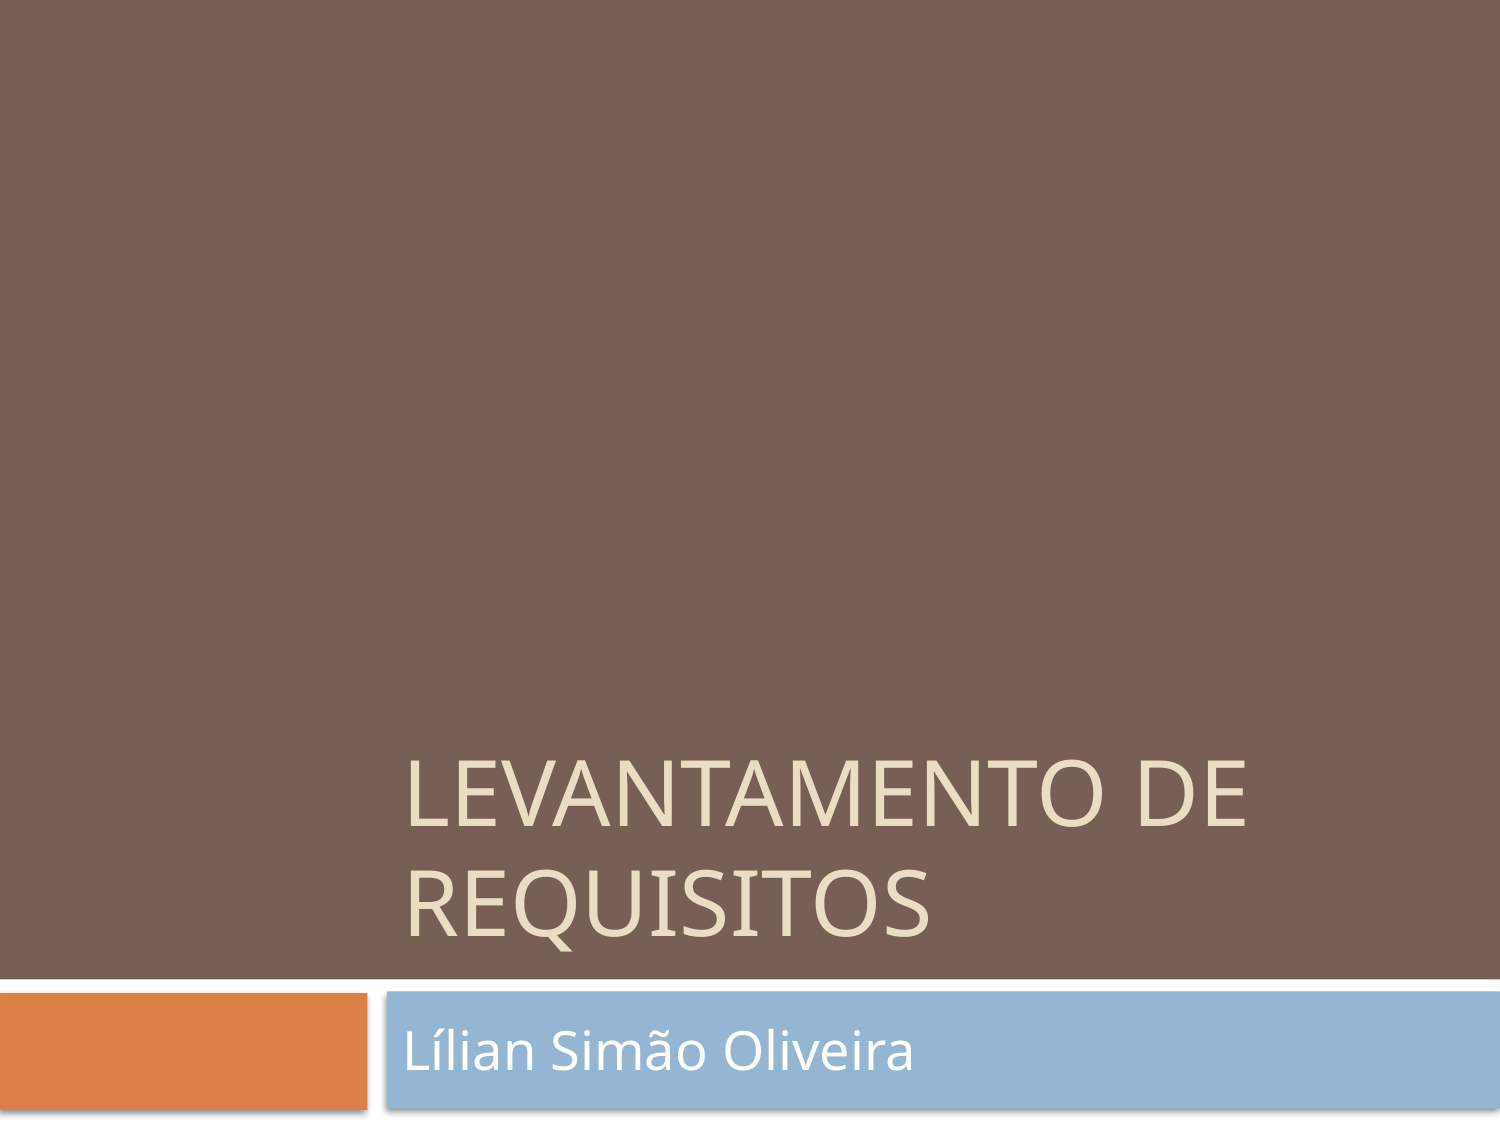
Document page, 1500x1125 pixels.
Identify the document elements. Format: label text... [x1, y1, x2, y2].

title Levantamento de requisitos [387, 662, 1450, 963]
subtitle Lílian Simão Oliveira [387, 992, 1488, 1105]
